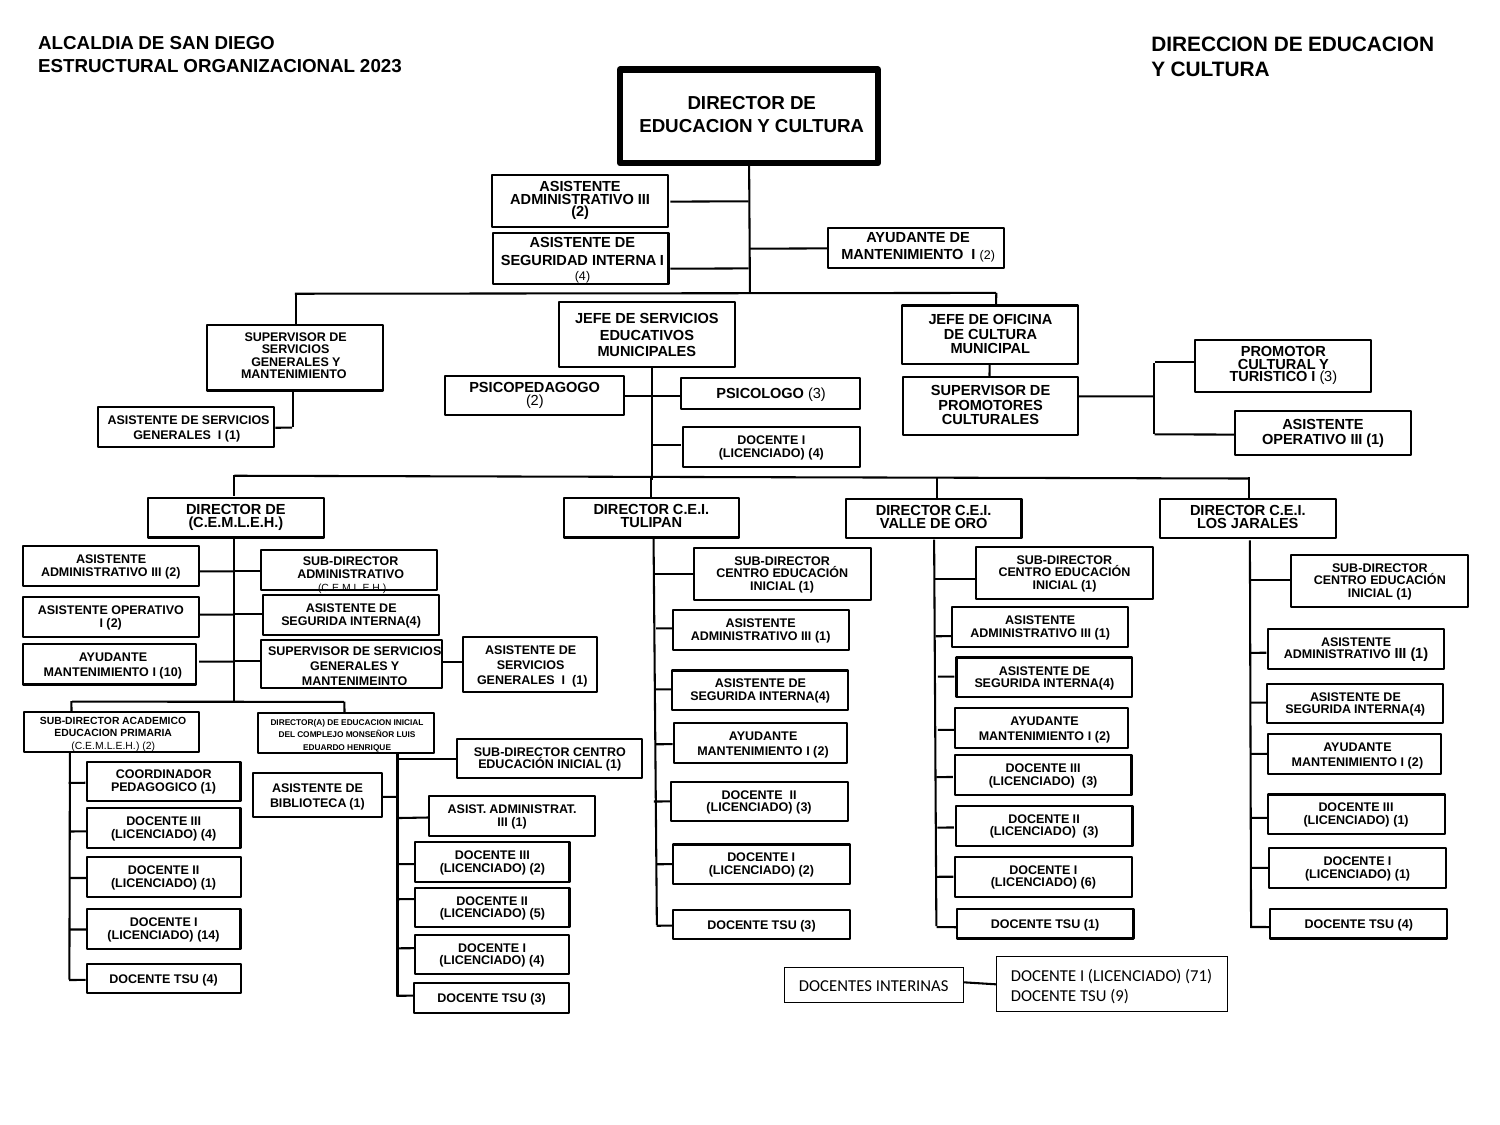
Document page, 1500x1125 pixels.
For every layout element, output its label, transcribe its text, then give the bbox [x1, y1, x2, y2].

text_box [13, 69, 1469, 1014]
text_box ALCALDIA DE SAN DIEGO ESTRUCTURAL ORGANIZACIONAL 2023 [23, 23, 551, 67]
text_box DIRECCION DE EDUCACION Y CULTURA [1136, 23, 1465, 68]
